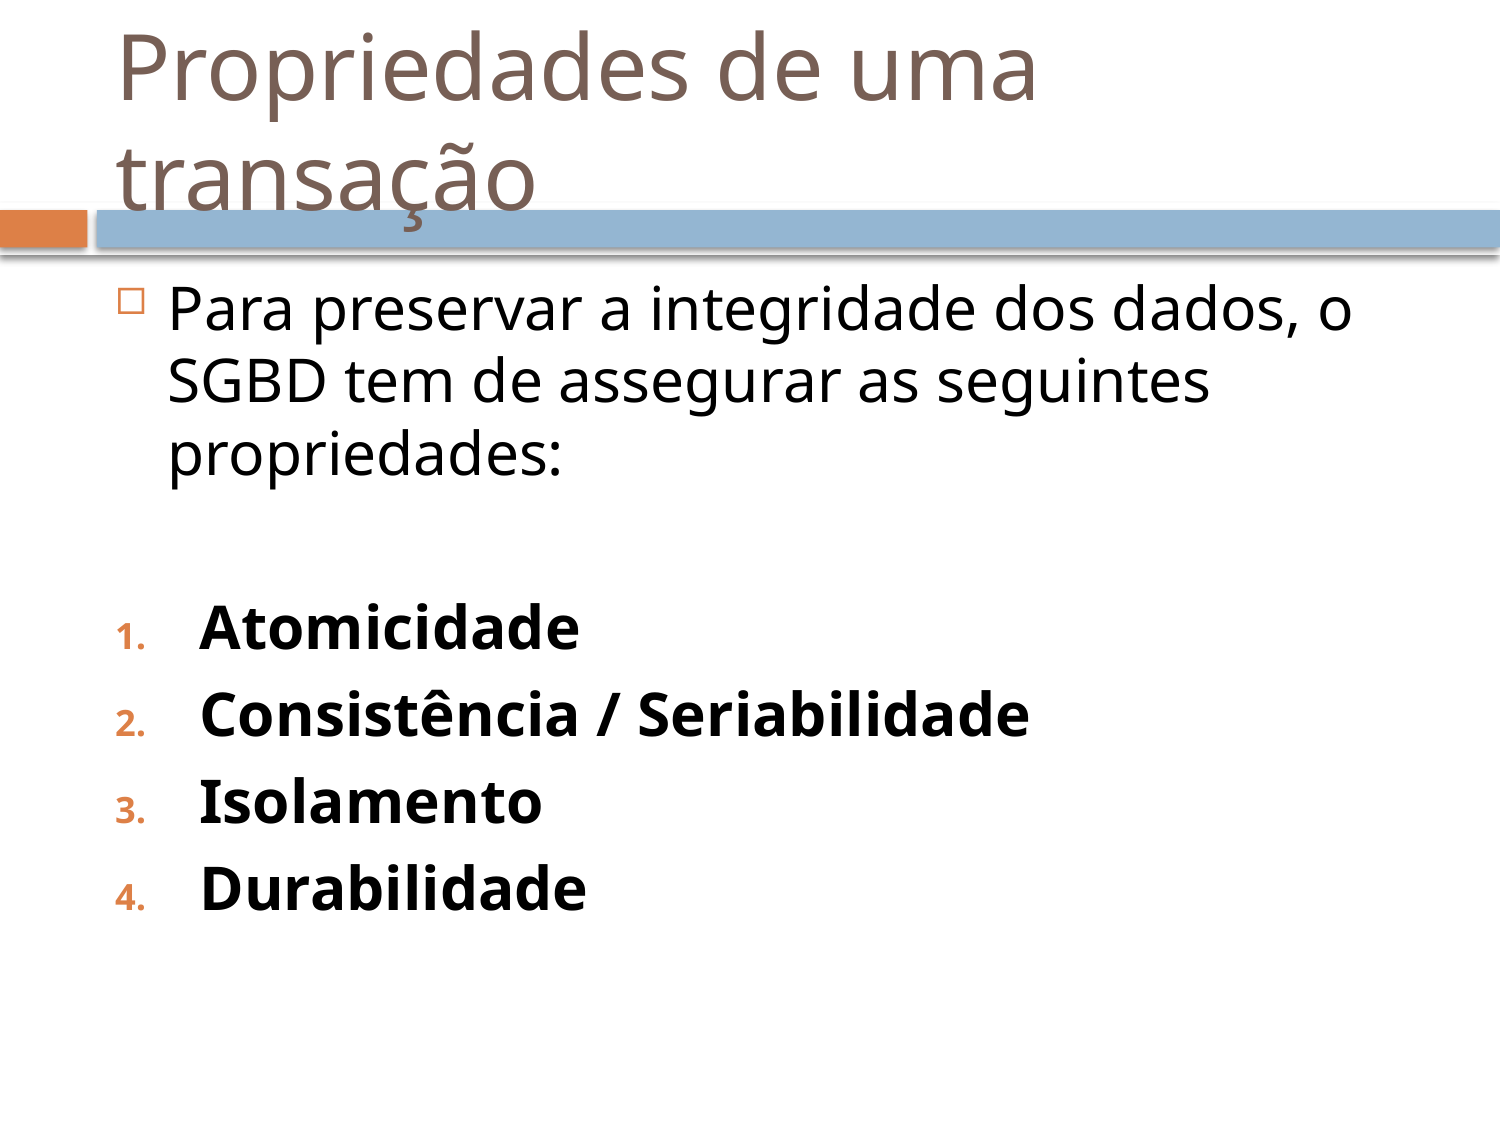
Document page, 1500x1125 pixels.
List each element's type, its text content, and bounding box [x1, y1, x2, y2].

title Propriedades de uma transação [100, 37, 1438, 200]
list Para preservar a integridade dos dados, o SGBD tem de assegurar as seguintes propriedades: Atomicidade Consistência / Seriabilidade Isolamento Durabilidade [100, 262, 1438, 1000]
